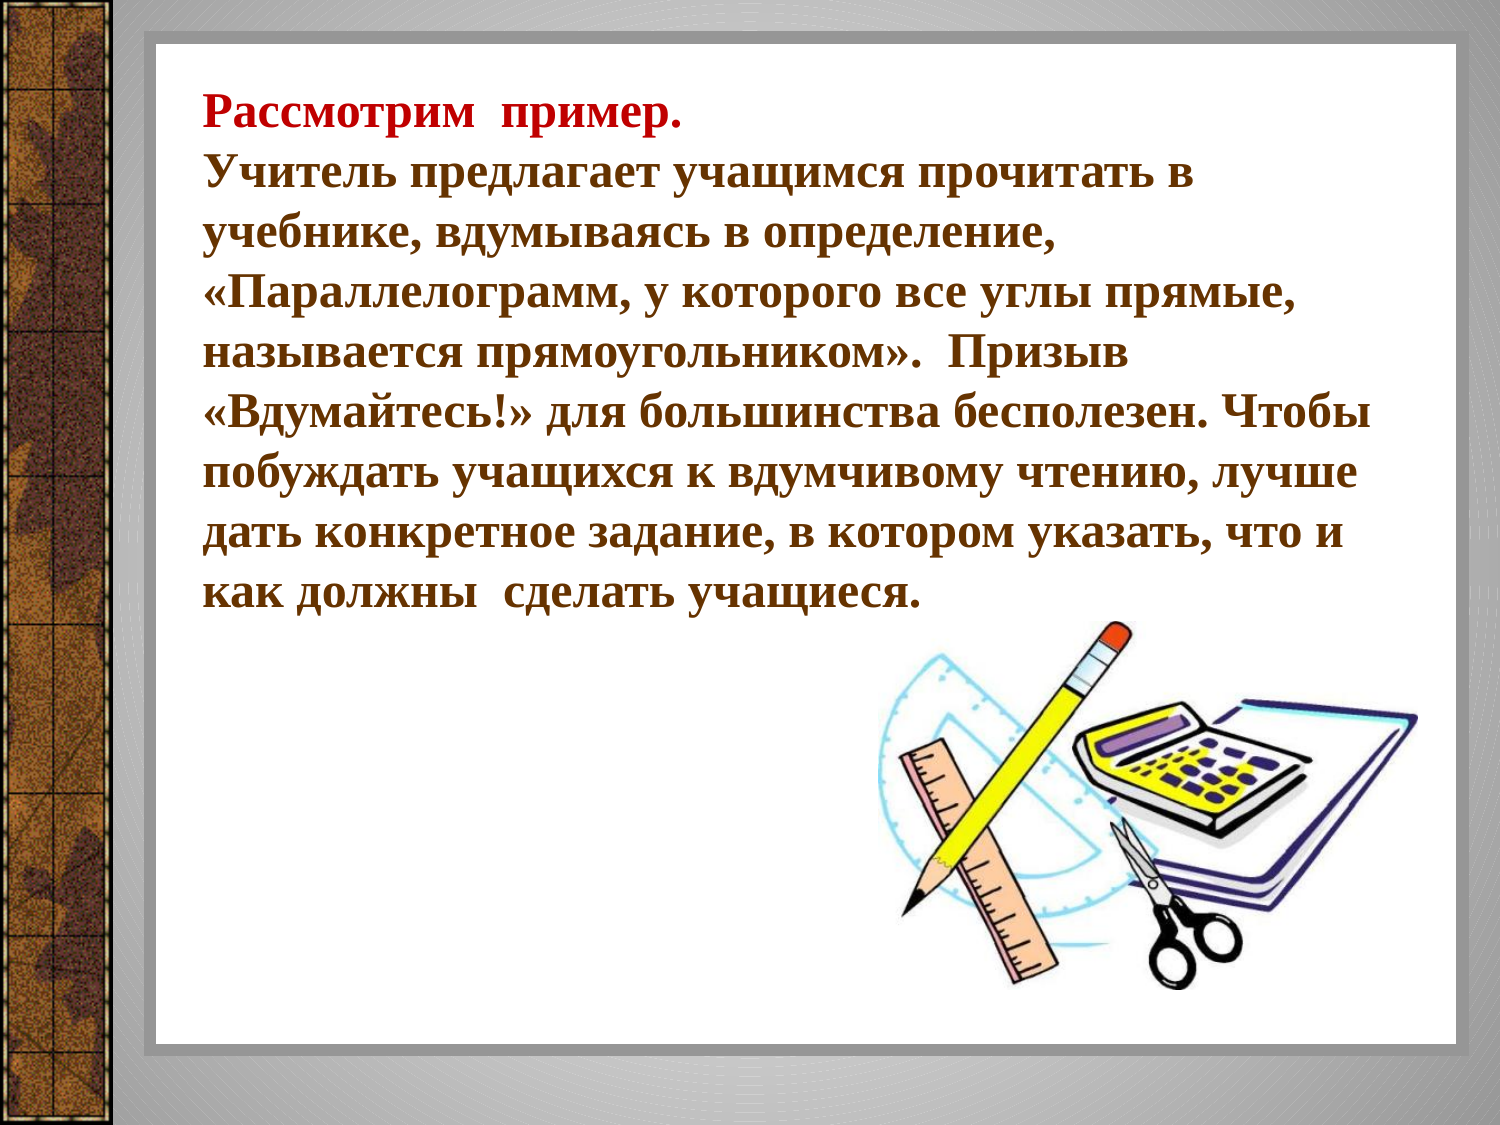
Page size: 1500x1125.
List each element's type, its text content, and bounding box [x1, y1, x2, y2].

picture [878, 620, 1419, 990]
picture [0, 0, 113, 1125]
text_box Рассмотрим пример. Учитель предлагает учащимся прочитать в учебнике, вдумываясь в определение, «Параллелограмм, у которого все углы прямые, называется прямоугольником». Призыв «Вдумайтесь!» для большинства бесполезен. Чтобы побуждать учащихся к вдумчивому чтению, лучше дать конкретное задание, в котором указать, что и как должны сделать учащиеся. [187, 70, 1430, 730]
